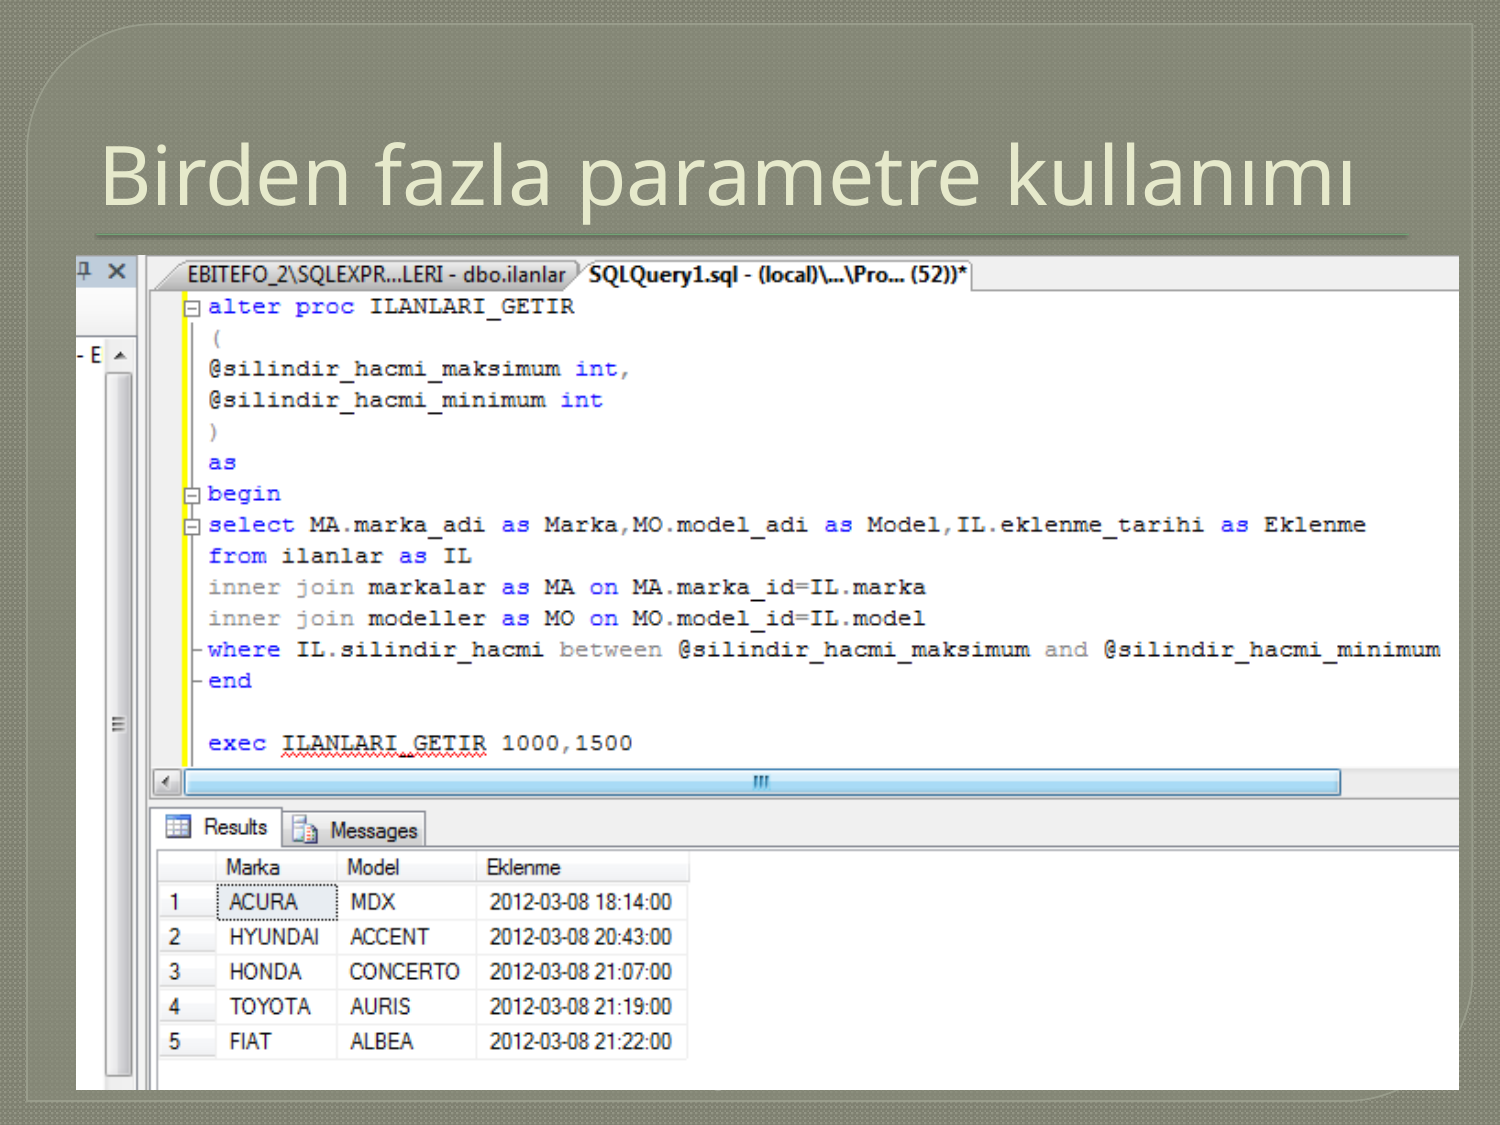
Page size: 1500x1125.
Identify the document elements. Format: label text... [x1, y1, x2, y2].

picture [76, 255, 1459, 1090]
title Birden fazla parametre kullanımı [75, 41, 1425, 230]
